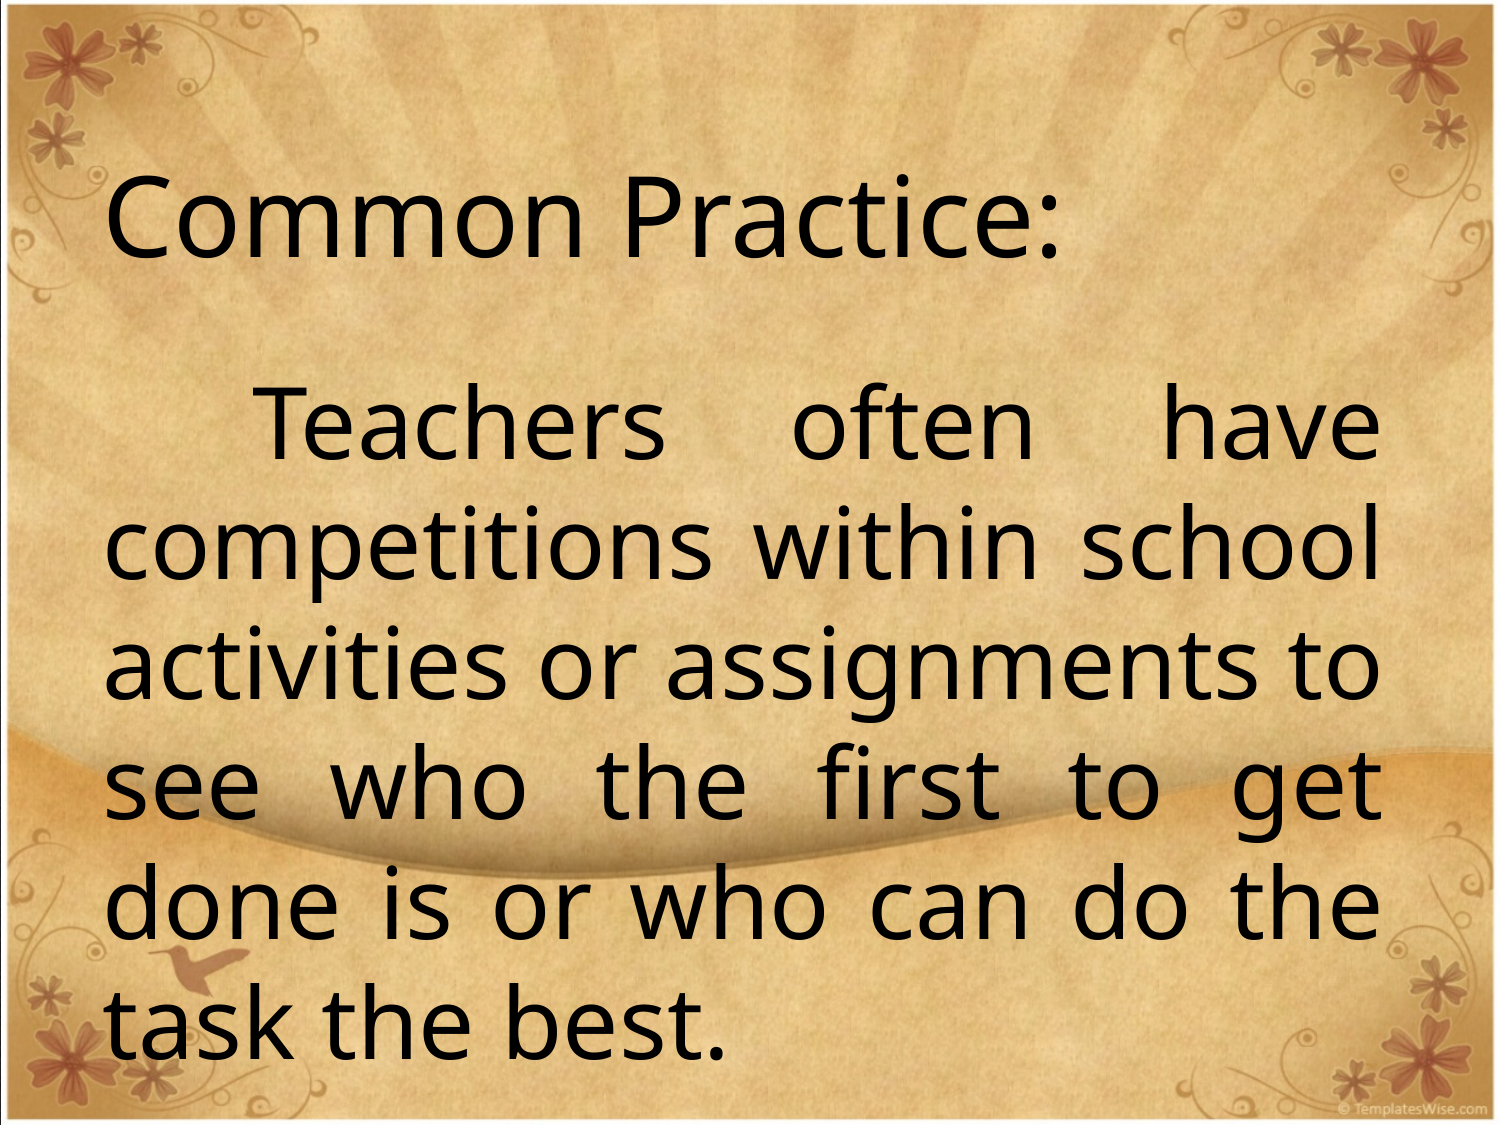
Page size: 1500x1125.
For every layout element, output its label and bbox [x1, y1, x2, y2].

list [0, 0, 1500, 1125]
